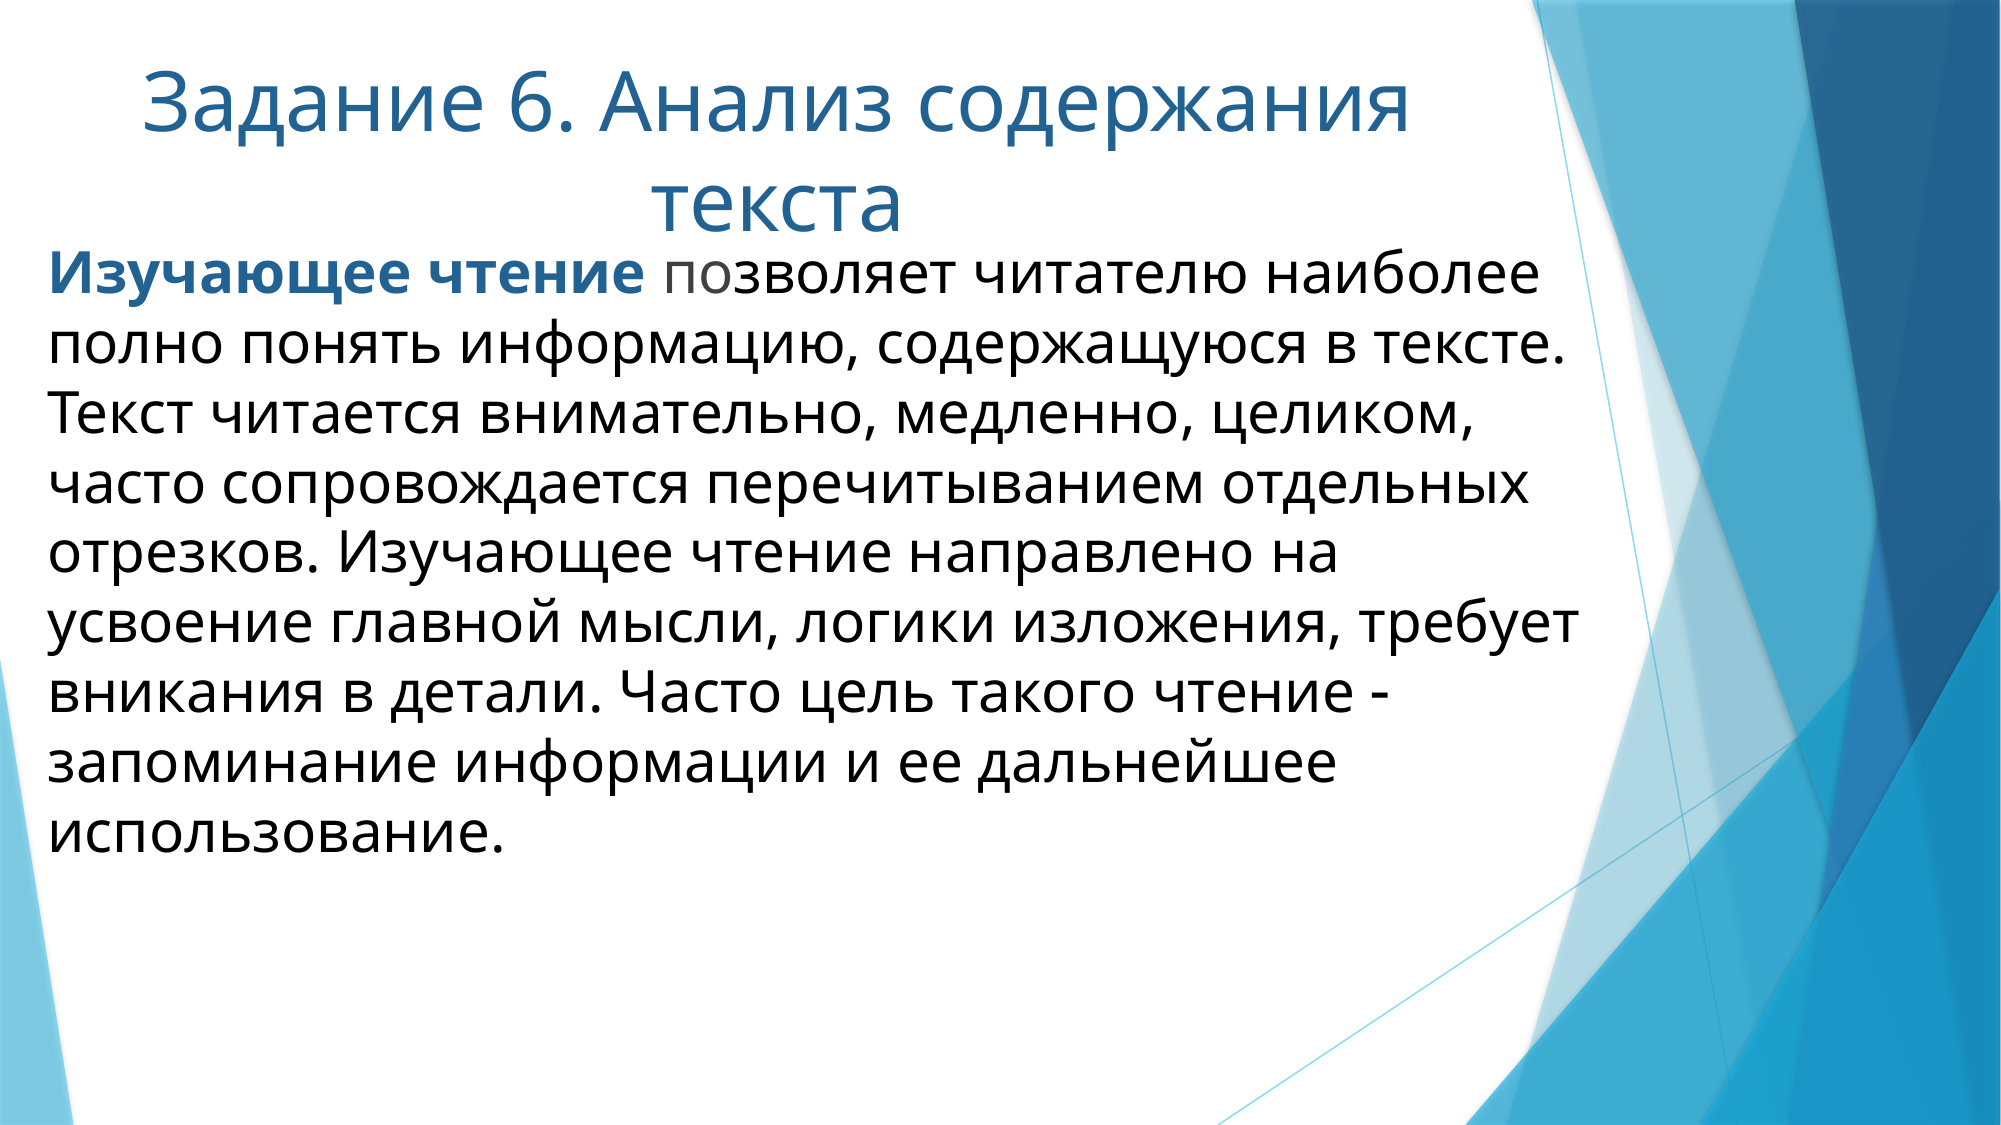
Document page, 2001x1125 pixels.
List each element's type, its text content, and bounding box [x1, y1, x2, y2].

text_box Задание 6. Анализ содержания текста [0, 40, 1556, 210]
list Изучающее чтение позволяет читателю наиболее полно понять информацию, содержащуюся в тексте. Текст читается внимательно, медленно, целиком, часто сопровождается перечитыванием отдельных отрезков. Изучающее чтение направлено на усвоение главной мысли, логики изложения, требует вникания в детали. Часто цель такого чтение  запоминание информации и ее дальнейшее использование. [32, 227, 1616, 1038]
